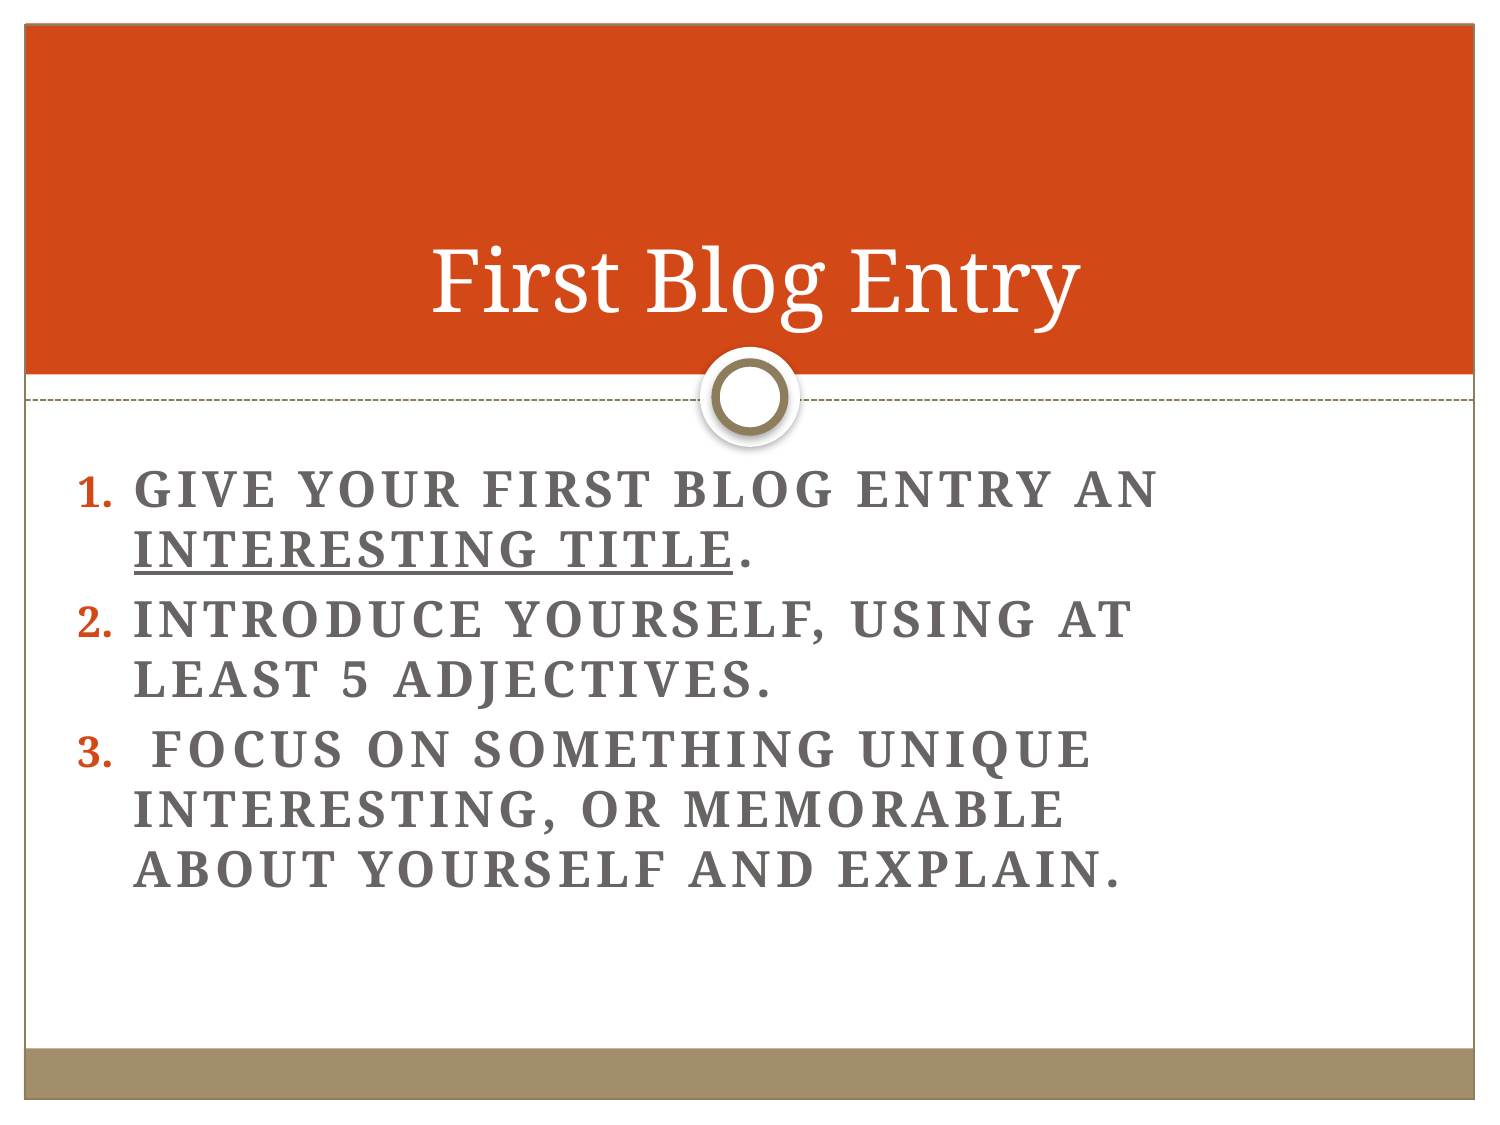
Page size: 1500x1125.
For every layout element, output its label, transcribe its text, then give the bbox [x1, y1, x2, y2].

title First Blog Entry [118, 87, 1394, 338]
list Give your first Blog entry an interesting title. Introduce yourself, using at least 5 adjectives. Focus on something unique interesting, or memorable about yourself and explain. [62, 449, 1288, 951]
